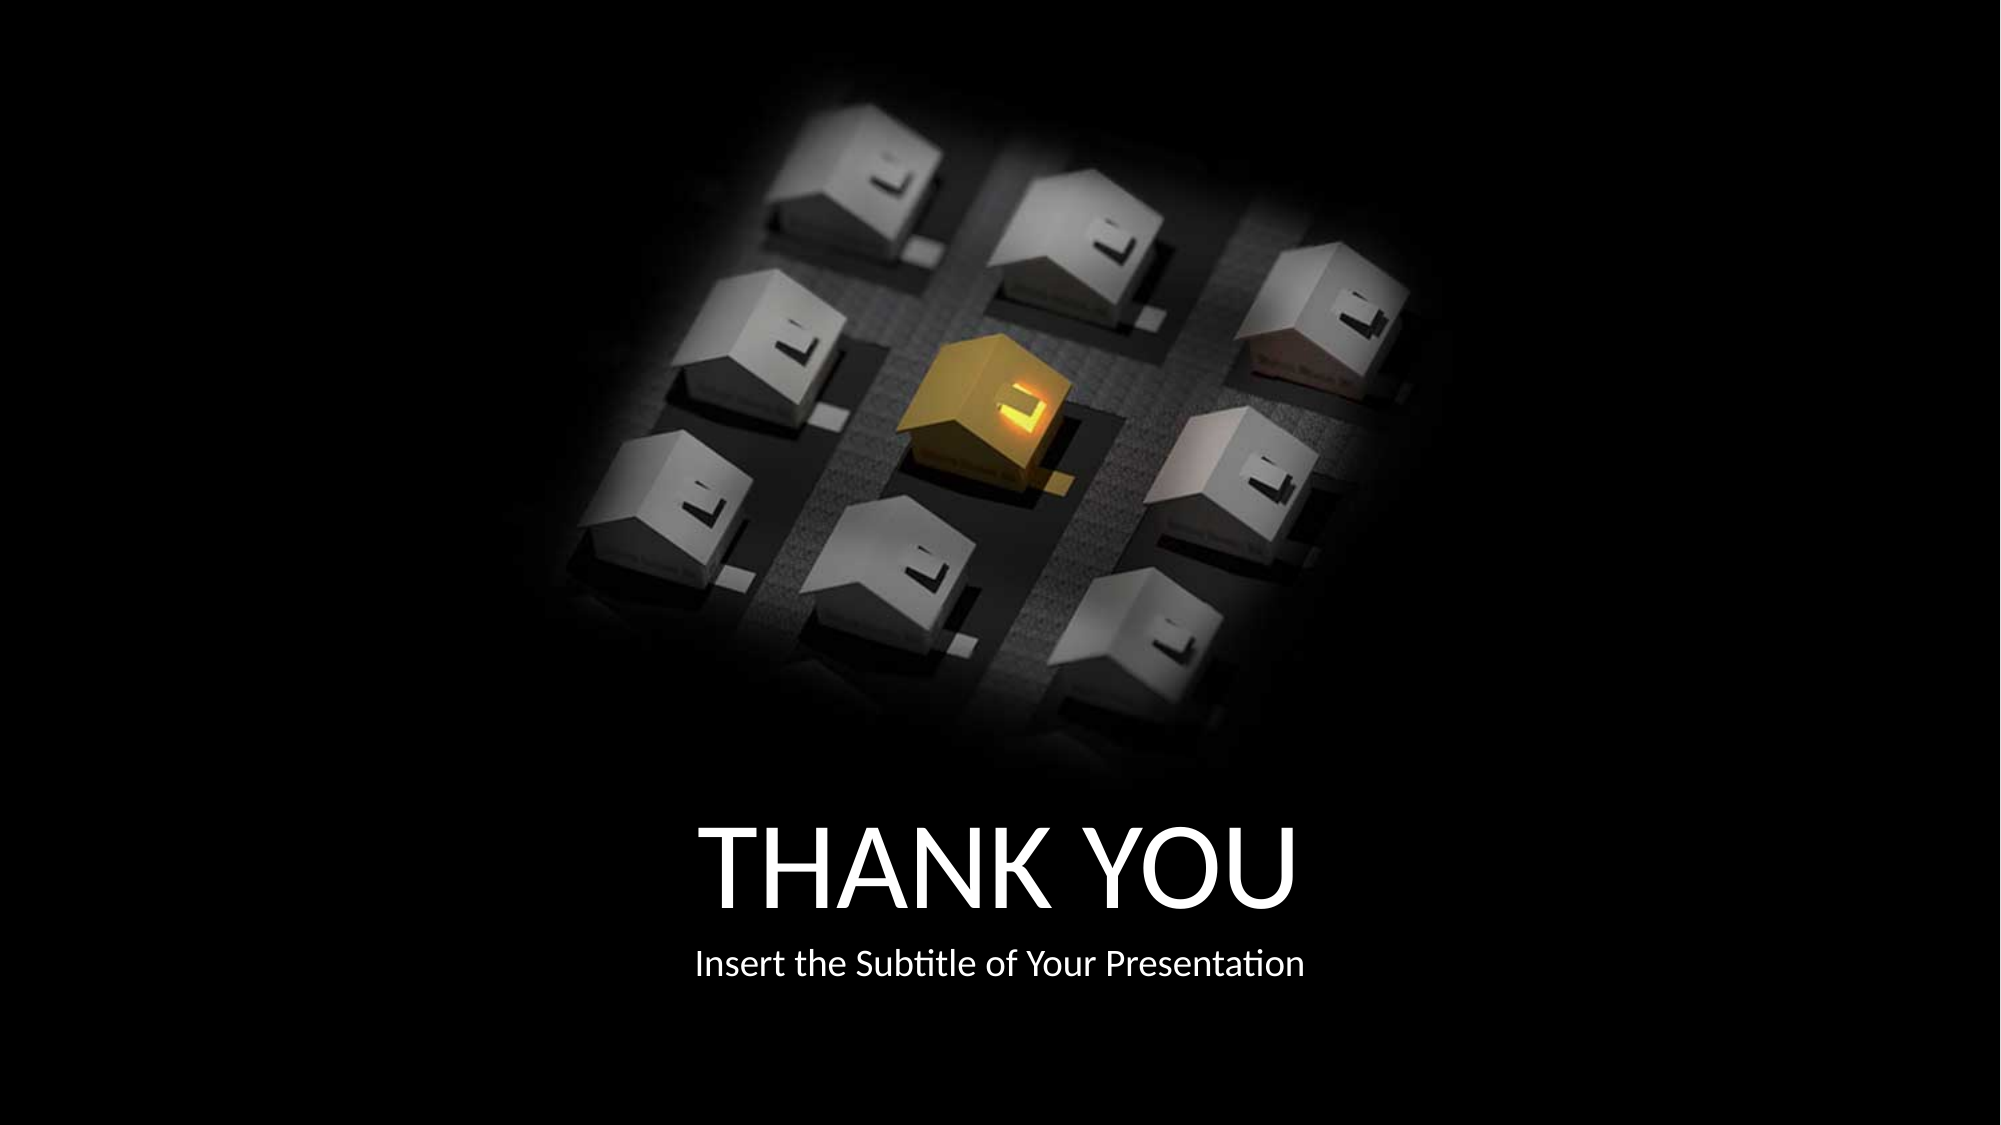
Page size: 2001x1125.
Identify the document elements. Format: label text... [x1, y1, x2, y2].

text_box THANK YOU [0, 776, 2000, 930]
text_box Insert the Subtitle of Your Presentation [0, 930, 2000, 992]
picture [0, 0, 2001, 1125]
